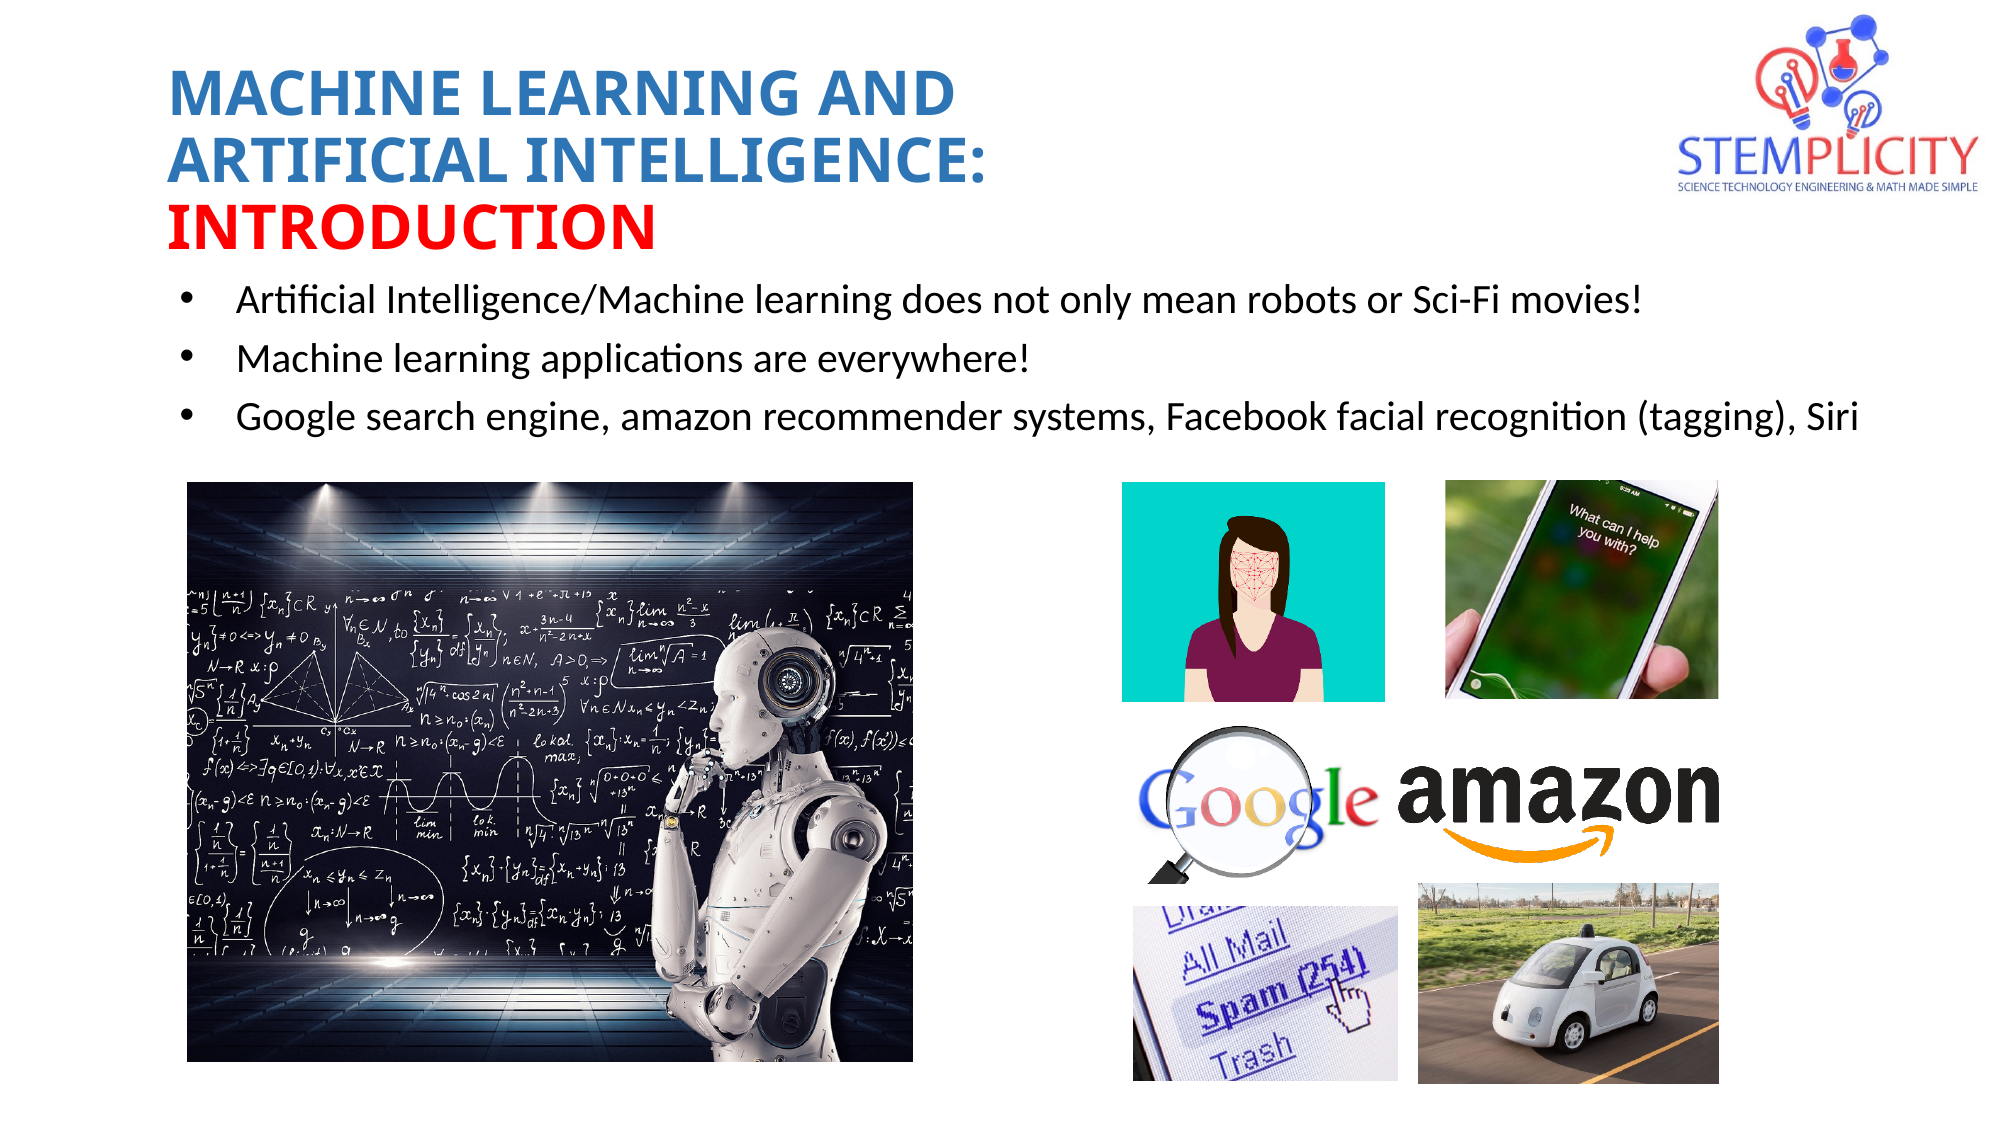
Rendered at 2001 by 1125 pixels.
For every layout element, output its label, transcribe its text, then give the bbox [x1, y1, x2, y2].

picture [1133, 905, 1398, 1082]
picture [1122, 482, 1385, 702]
picture [1417, 883, 1719, 1085]
list Artificial Intelligence/Machine learning does not only mean robots or Sci-Fi movies! Machine learning applications are everywhere! Google search engine, amazon recommender systems, Facebook facial recognition (tagging), Siri [164, 264, 1940, 1008]
text_box MACHINE LEARNING AND ARTIFICIAL INTELLIGENCE: INTRODUCTION [152, 53, 1288, 272]
picture [1670, 7, 1986, 201]
picture [1445, 479, 1719, 699]
picture [187, 481, 913, 1063]
picture [1110, 712, 1719, 884]
